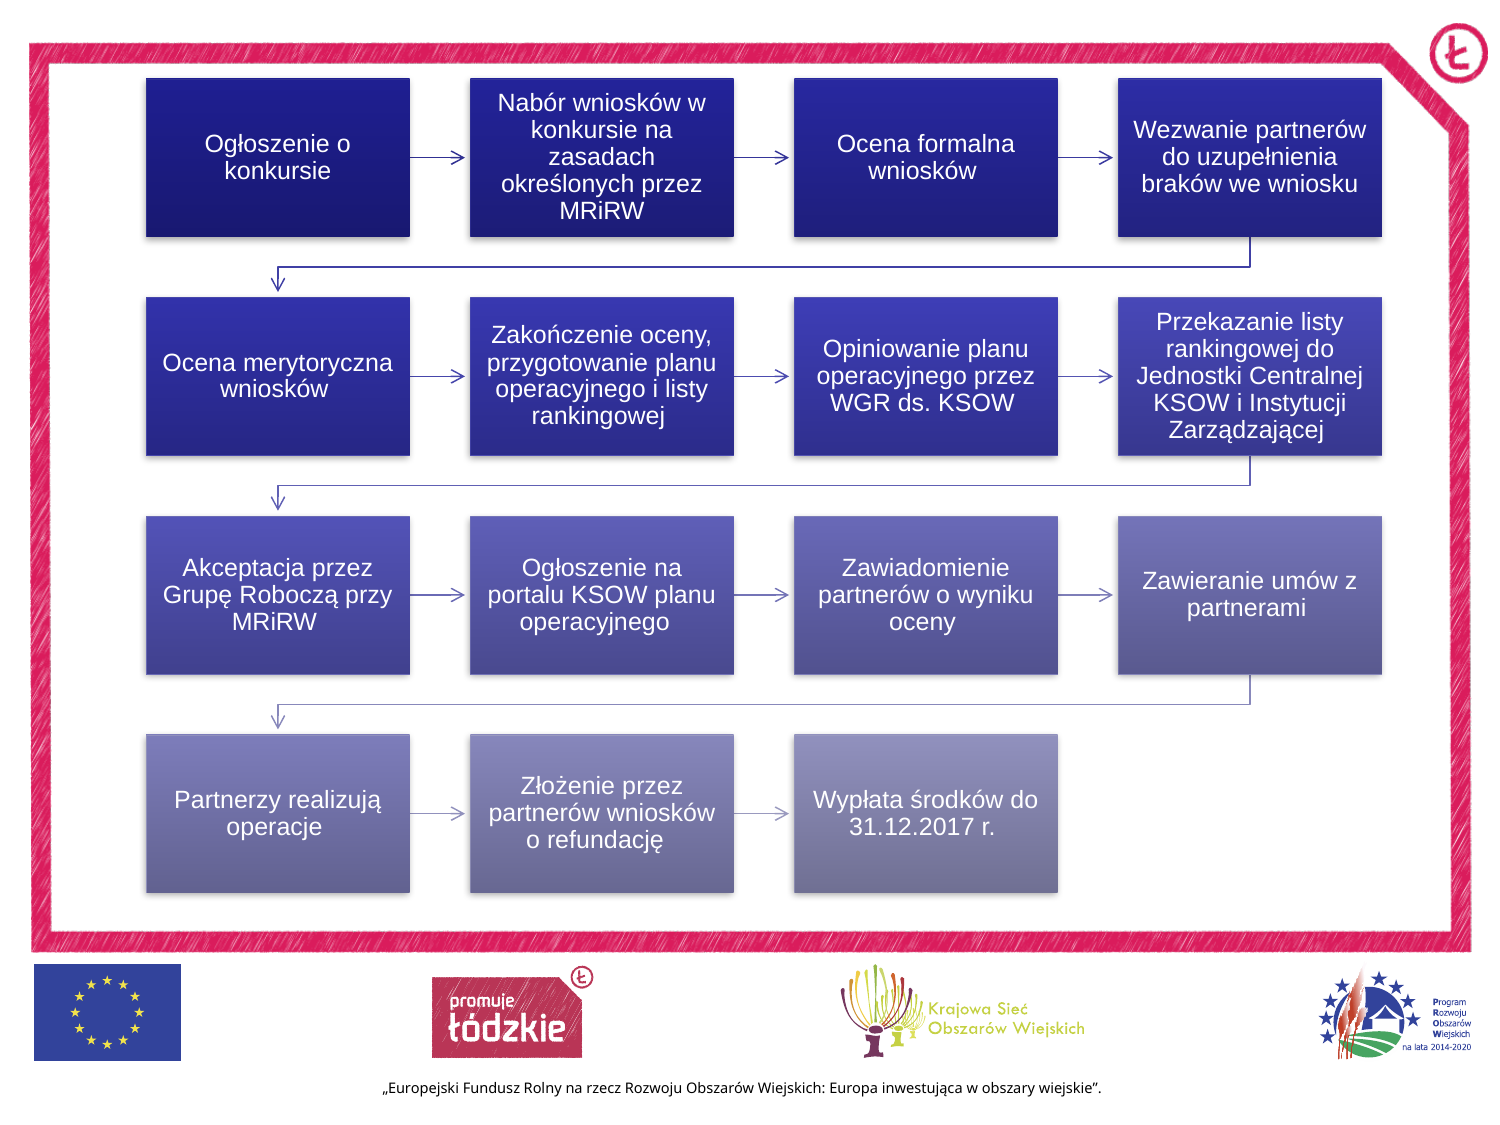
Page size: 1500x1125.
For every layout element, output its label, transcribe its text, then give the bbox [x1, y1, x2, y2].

text_box „Europejski Fundusz Rolny na rzecz Rozwoju Obszarów Wiejskich: Europa inwestująca w obszary wiejskie”. [367, 1071, 1117, 1104]
picture [29, 23, 1489, 953]
picture [32, 959, 1474, 1063]
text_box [92, 77, 1436, 894]
